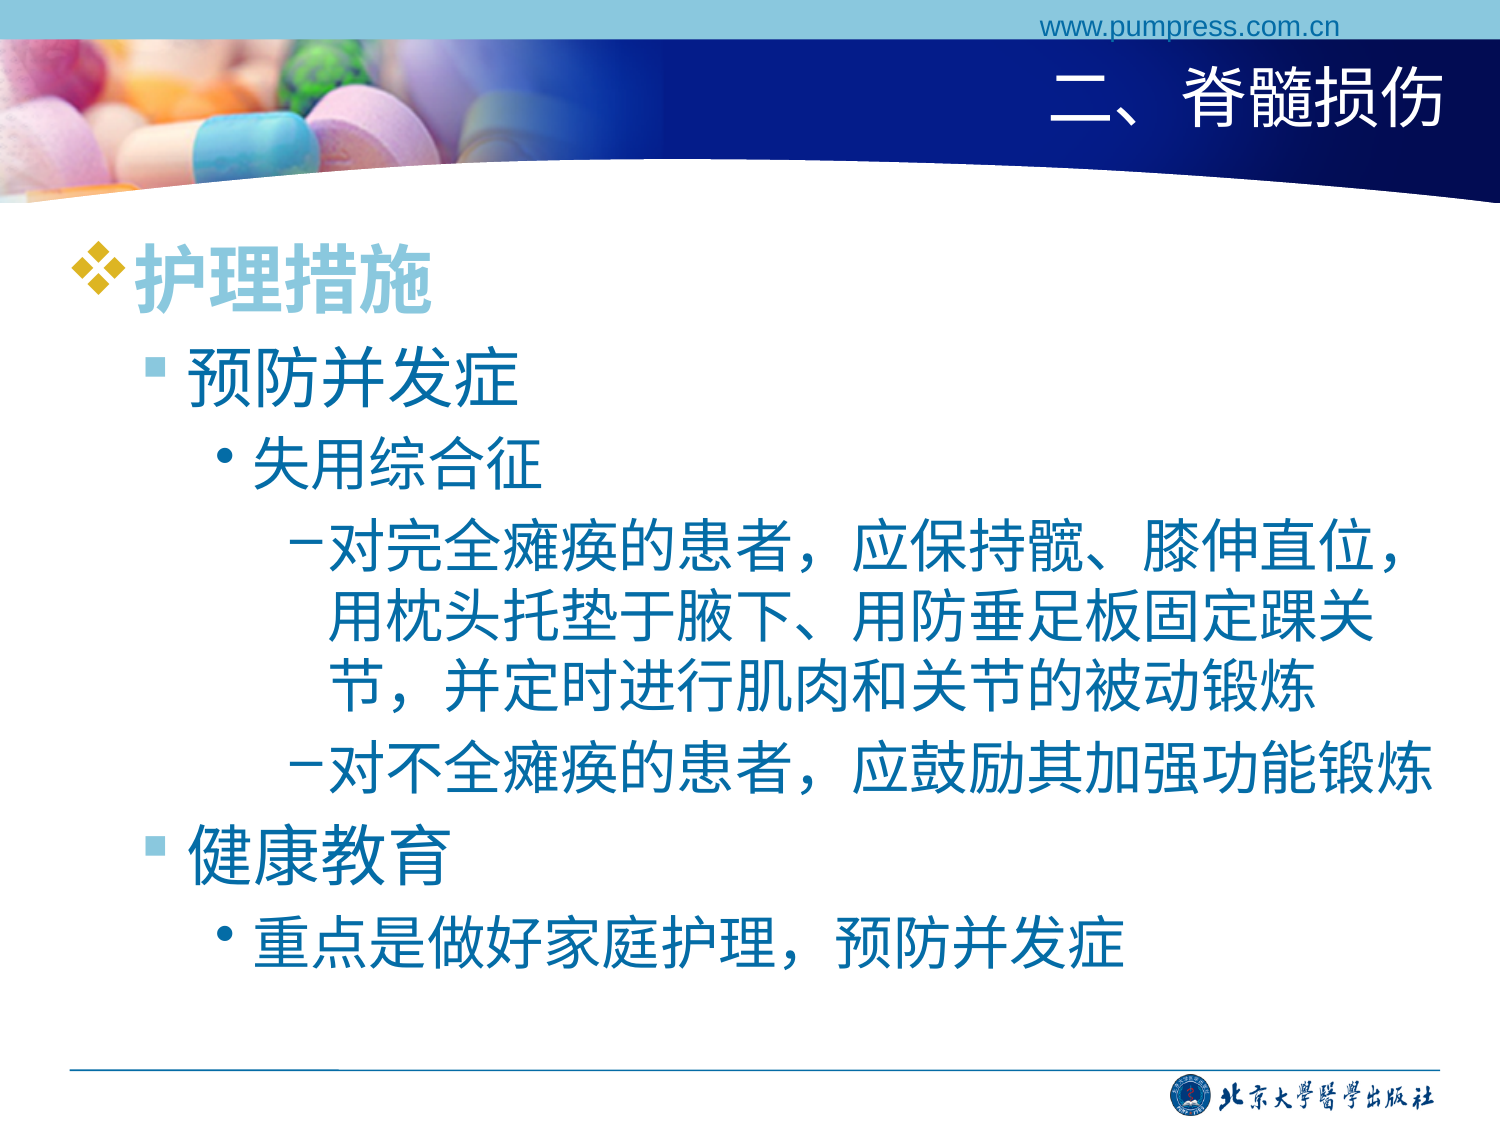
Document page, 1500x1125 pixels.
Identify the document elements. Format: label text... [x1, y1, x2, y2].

picture [0, 40, 1500, 203]
list 护理措施 预防并发症 失用综合征 对完全瘫痪的患者，应保持髋、膝伸直位，用枕头托垫于腋下、用防垂足板固定踝关节，并定时进行肌肉和关节的被动锻炼 对不全瘫痪的患者，应鼓励其加强功能锻炼 健康教育 重点是做好家庭护理，预防并发症 [49, 224, 1463, 1026]
slide_number www.pumpress.com.cn [1025, 0, 1463, 38]
title 二、脊髓损伤 [137, 49, 1463, 143]
picture [1170, 1074, 1436, 1118]
